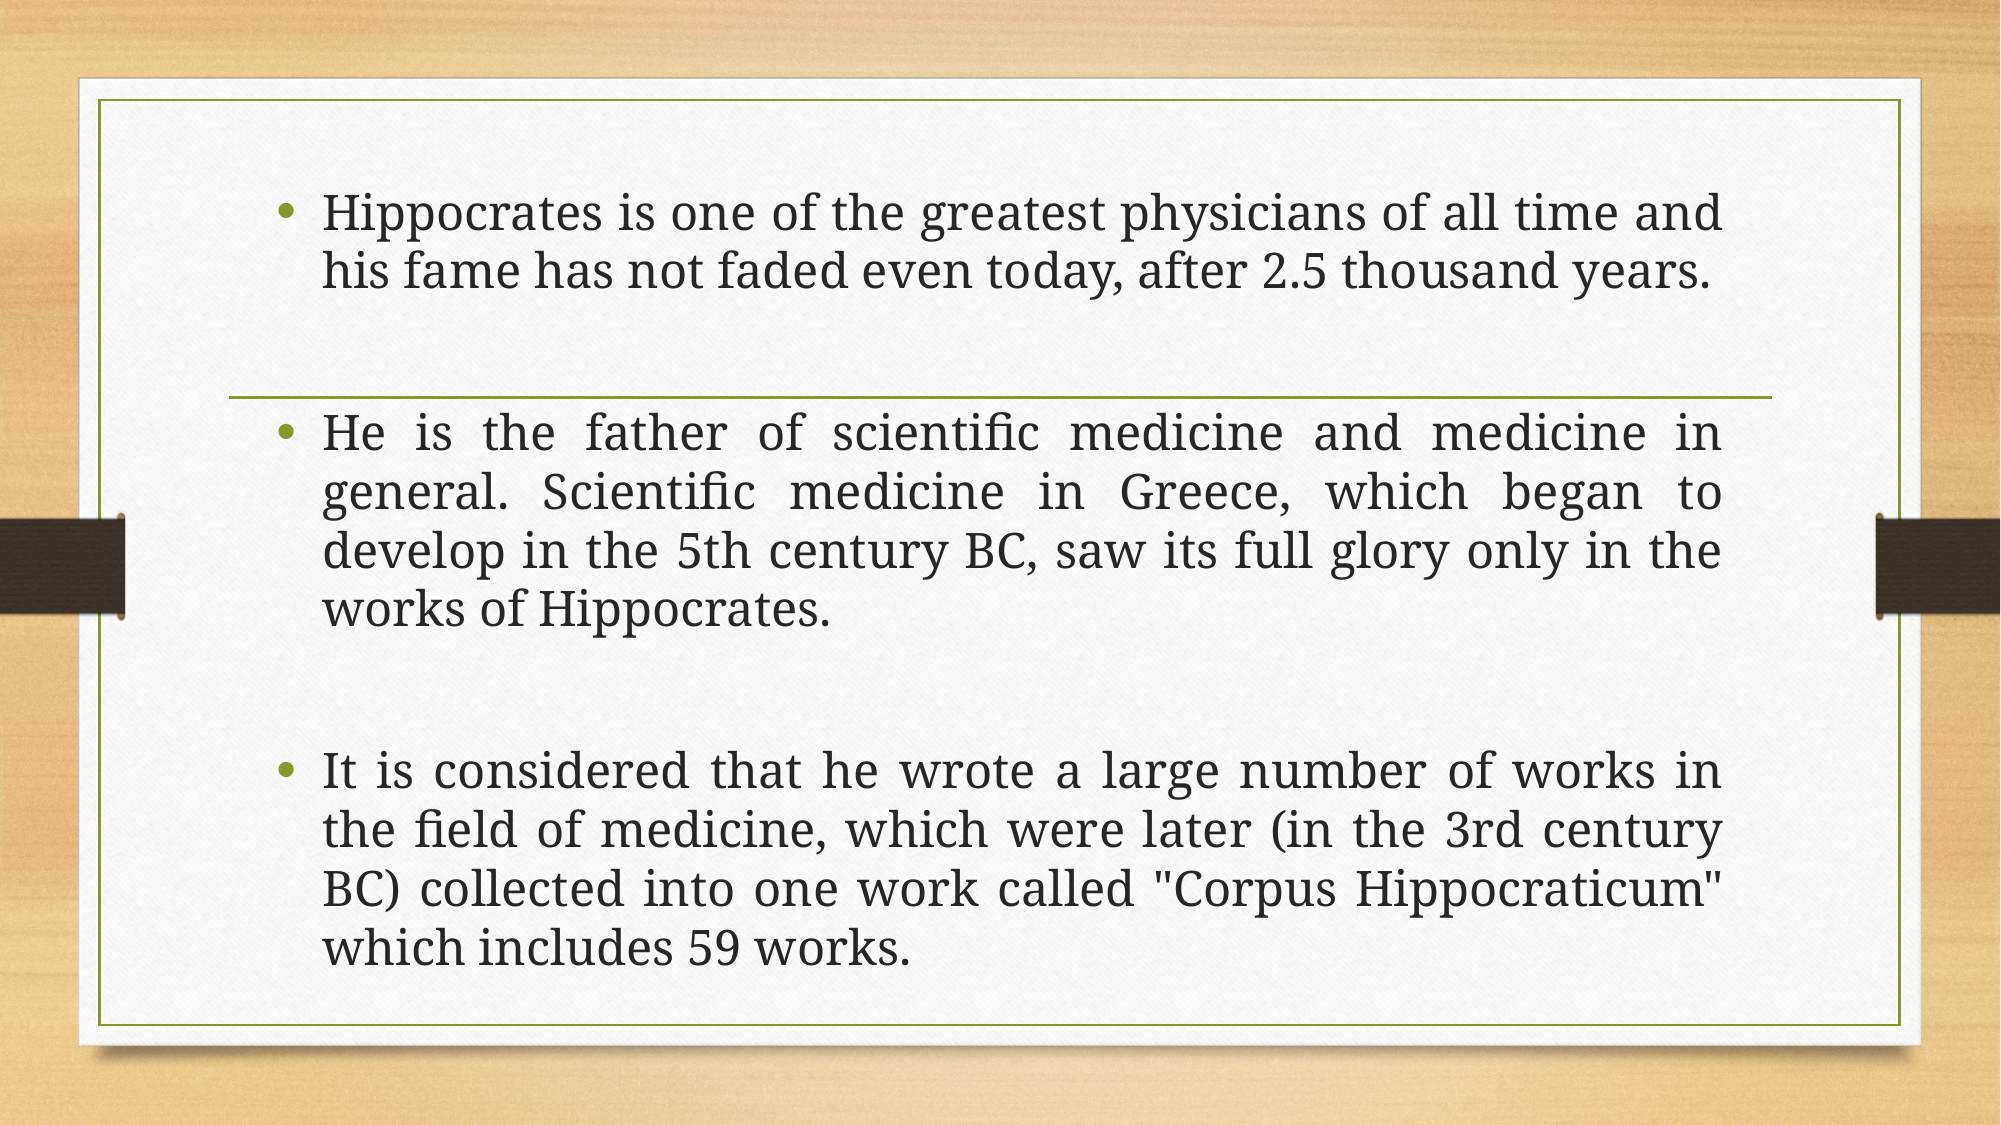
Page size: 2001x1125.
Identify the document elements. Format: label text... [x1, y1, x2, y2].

picture [0, 0, 2001, 1125]
list Hippocrates is one of the greatest physicians of all time and his fame has not faded even today, after 2.5 thousand years. He is the father of scientific medicine and medicine in general. Scientific medicine in Greece, which began to develop in the 5th century BC, saw its full glory only in the works of Hippocrates. It is considered that he wrote a large number of works in the field of medicine, which were later (in the 3rd century BC) collected into one work called "Corpus Hippocraticum" which includes 59 works. [261, 173, 1740, 1035]
